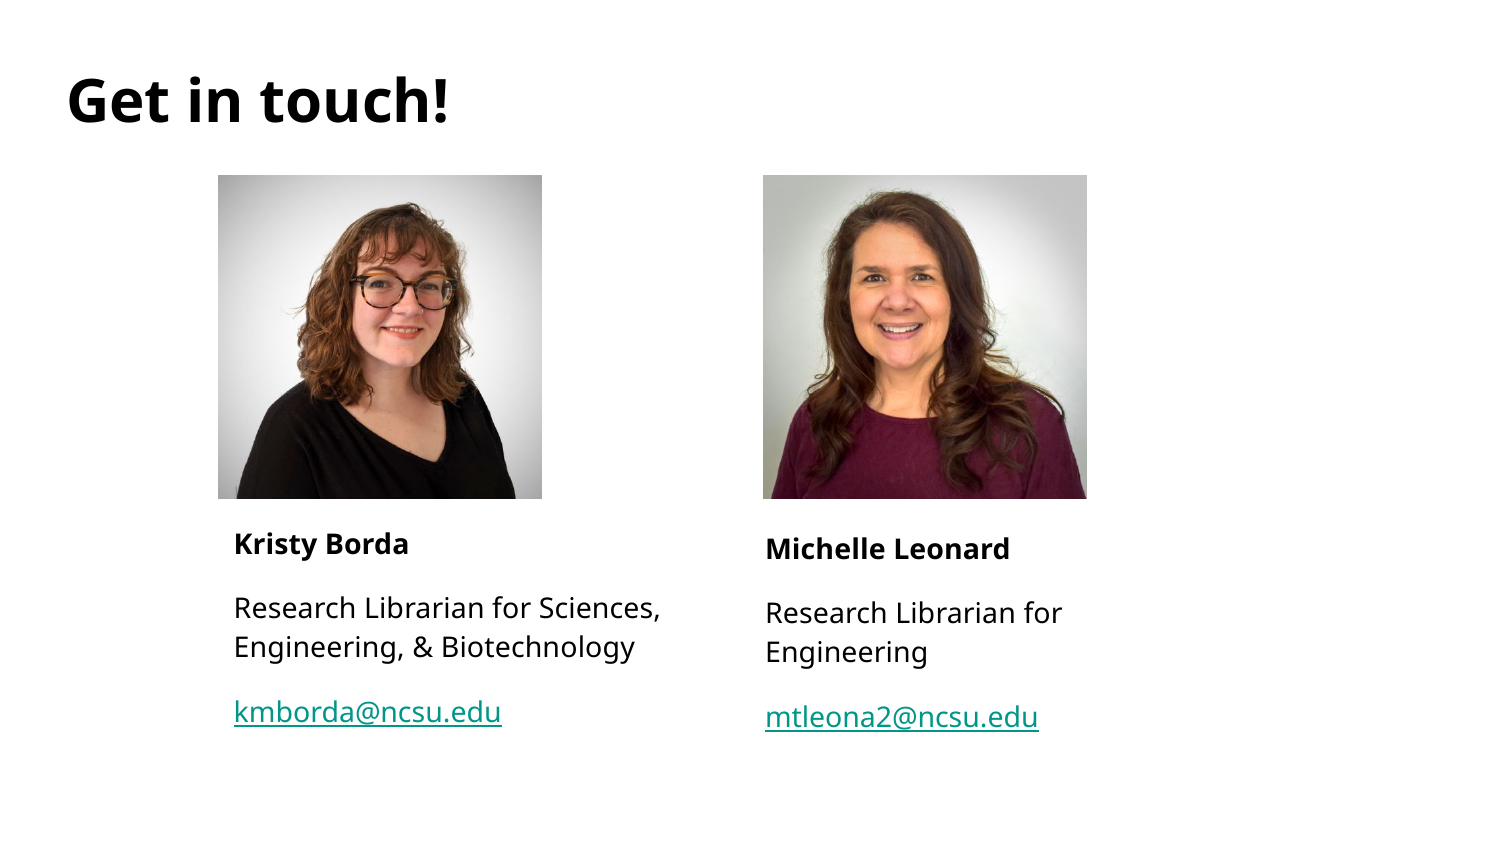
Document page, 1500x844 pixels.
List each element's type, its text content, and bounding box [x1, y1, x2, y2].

picture [218, 175, 543, 499]
list Michelle Leonard Research Librarian for Engineering mtleona2@ncsu.edu [750, 510, 1167, 755]
list Kristy Borda Research Librarian for Sciences, Engineering, & Biotechnology kmborda@ncsu.edu [218, 505, 715, 750]
picture [763, 175, 1087, 499]
title Get in touch! [51, 48, 1449, 151]
